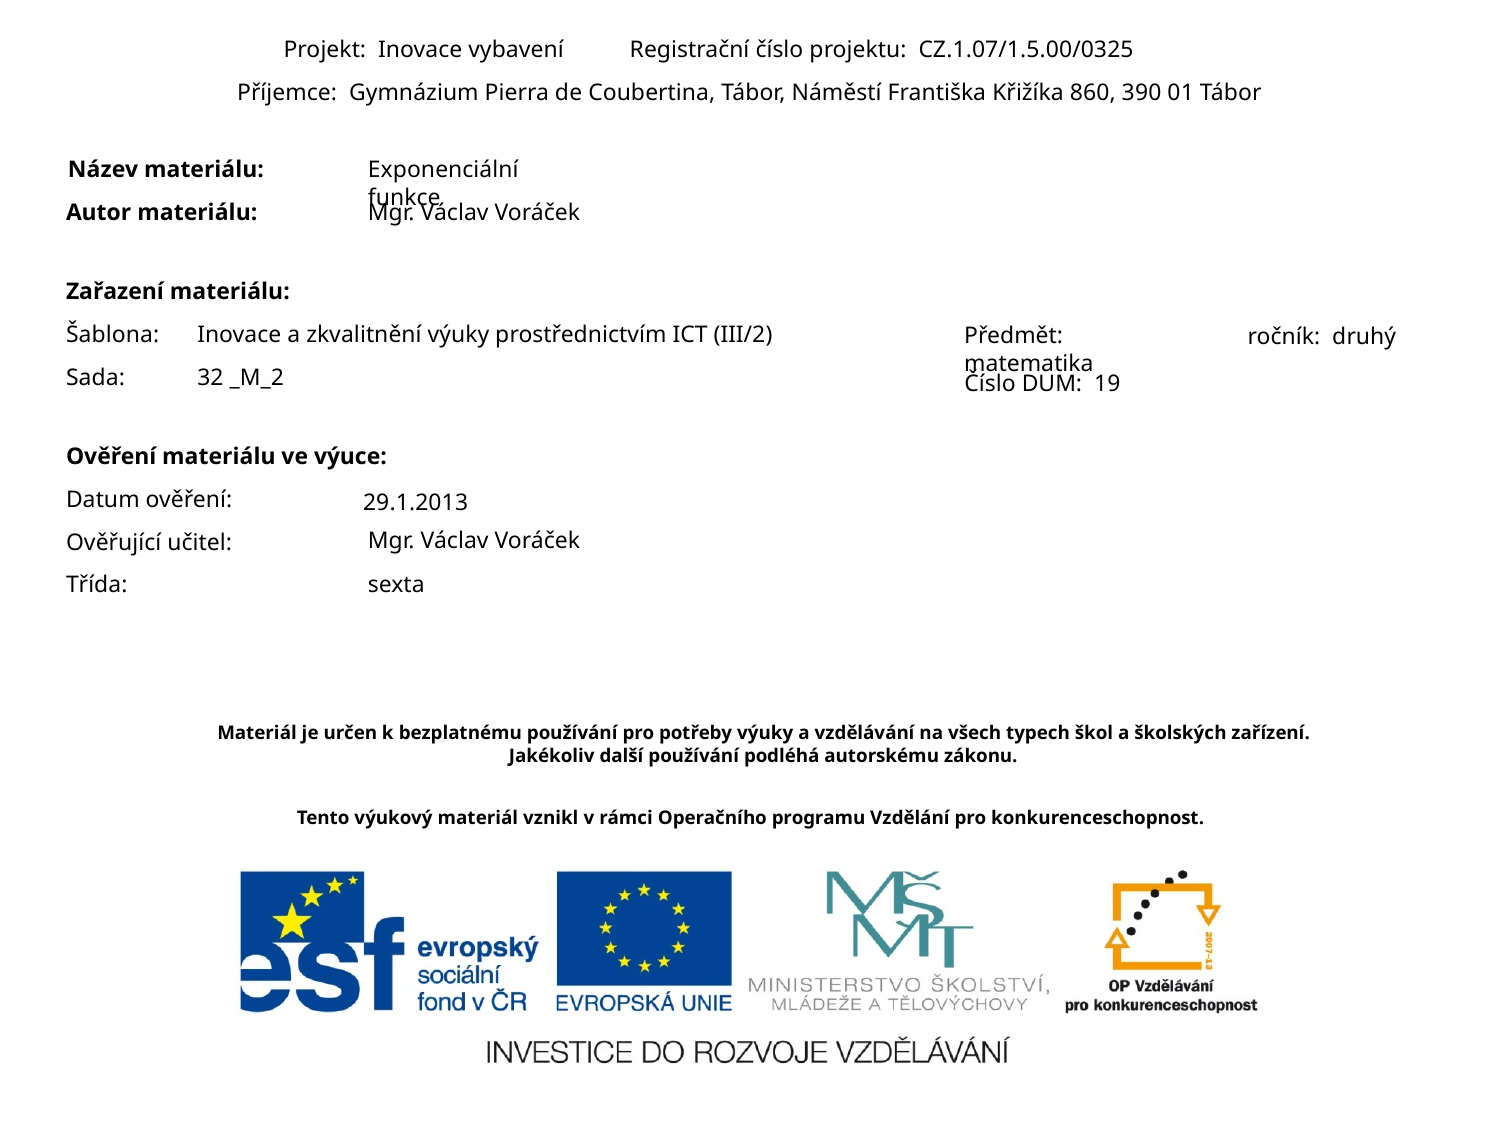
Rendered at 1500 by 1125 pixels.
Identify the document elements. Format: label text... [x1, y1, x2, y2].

text_box Předmět: matematika [950, 314, 1211, 383]
text_box 32 _M_2 [183, 356, 580, 398]
text_box Číslo DUM: 19 [950, 361, 1154, 403]
text_box Ověřující učitel: [52, 521, 312, 563]
text_box ročník: druhý [1234, 314, 1412, 356]
text_box sexta [354, 562, 464, 604]
text_box Mgr. Václav Voráček [354, 191, 617, 233]
text_box Ověření materiálu ve výuce: [52, 435, 507, 476]
text_box Exponenciální funkce [354, 148, 609, 191]
text_box Sada: [52, 356, 180, 398]
text_box Třída: [52, 563, 180, 604]
text_box Příjemce: Gymnázium Pierra de Coubertina, Tábor, Náměstí Františka Křižíka 860, 390 01 Tábor [116, 71, 1384, 113]
text_box Zařazení materiálu: [52, 270, 379, 311]
picture [235, 867, 1265, 1067]
text_box Mgr. Václav Voráček [354, 519, 617, 561]
text_box Materiál je určen k bezplatnému používání pro potřeby výuky a vzdělávání na všech typech škol a školských zařízení. Jakékoliv další používání podléhá autorskému zákonu. [0, 714, 1500, 773]
text_box 29.1.2013 [348, 479, 538, 522]
text_box Projekt: Inovace vybavení Registrační číslo projektu: CZ.1.07/1.5.00/0325 [269, 28, 1230, 69]
text_box Název materiálu: [54, 148, 354, 217]
text_box Šablona: [52, 313, 183, 354]
text_box Inovace a zkvalitnění výuky prostřednictvím ICT (III/2) [183, 313, 949, 354]
text_box Autor materiálu: [52, 191, 334, 233]
text_box Datum ověření: [52, 478, 308, 519]
text_box Tento výukový materiál vznikl v rámci Operačního programu Vzdělání pro konkurenceschopnost. [129, 798, 1371, 835]
